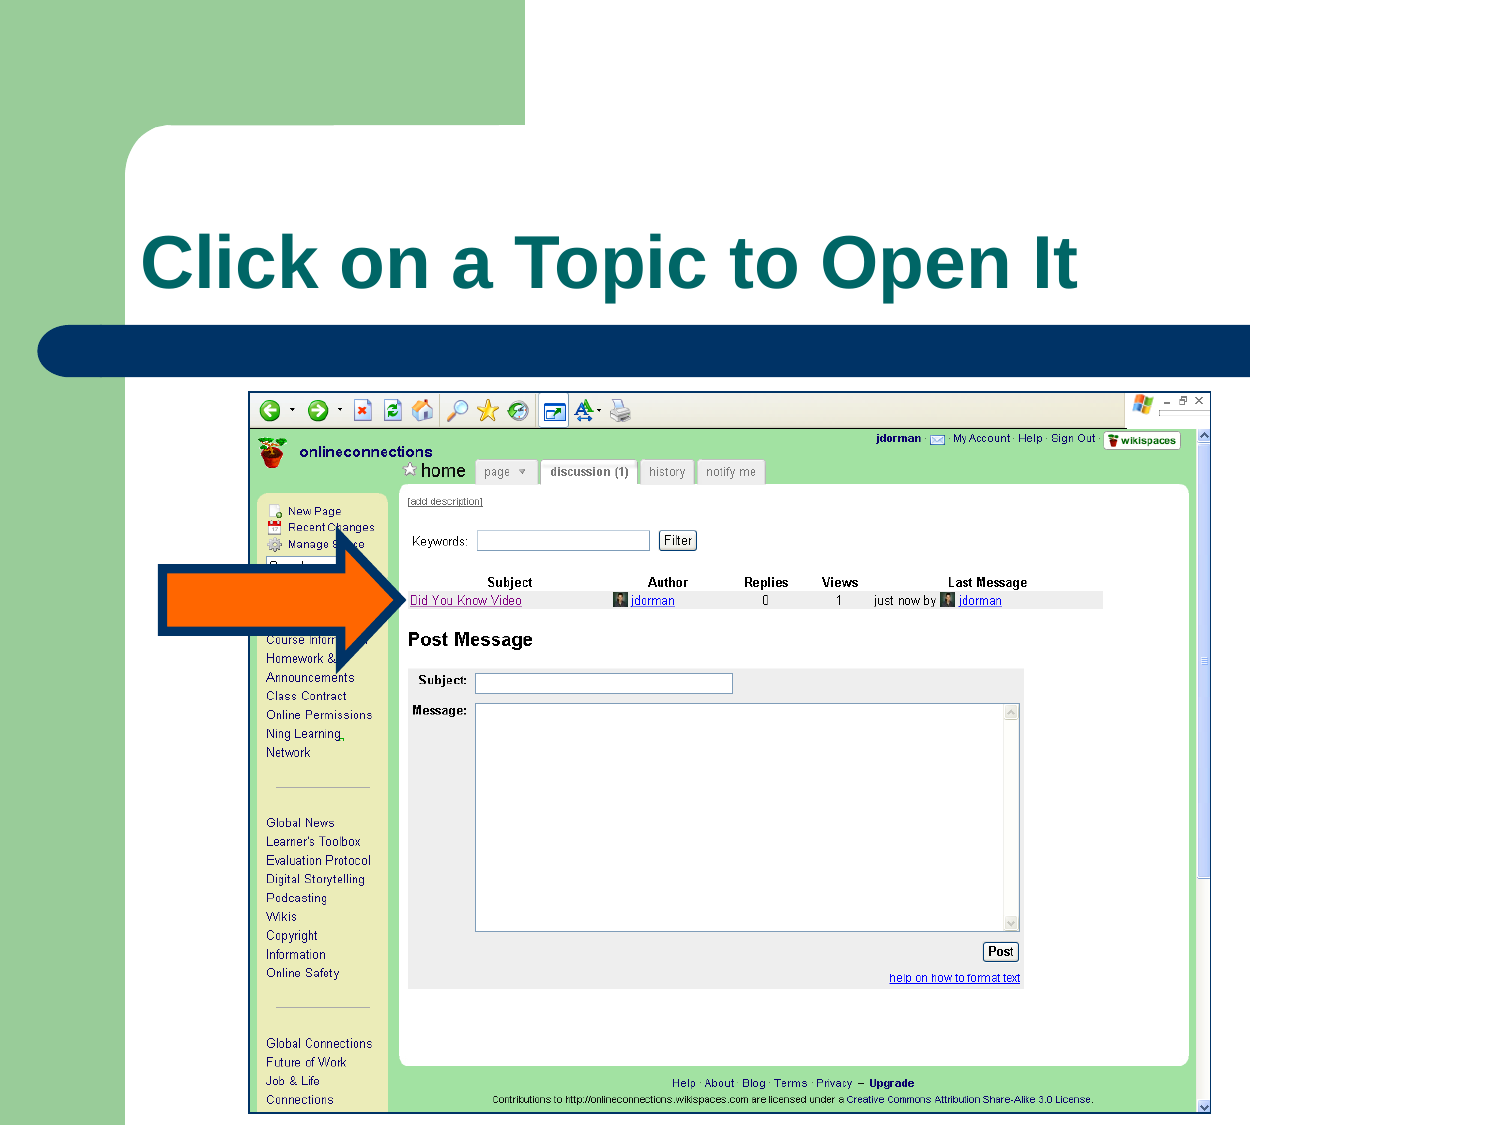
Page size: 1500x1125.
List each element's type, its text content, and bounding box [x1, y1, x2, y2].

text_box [162, 392, 1210, 1113]
title Click on a Topic to Open It [124, 124, 1426, 313]
